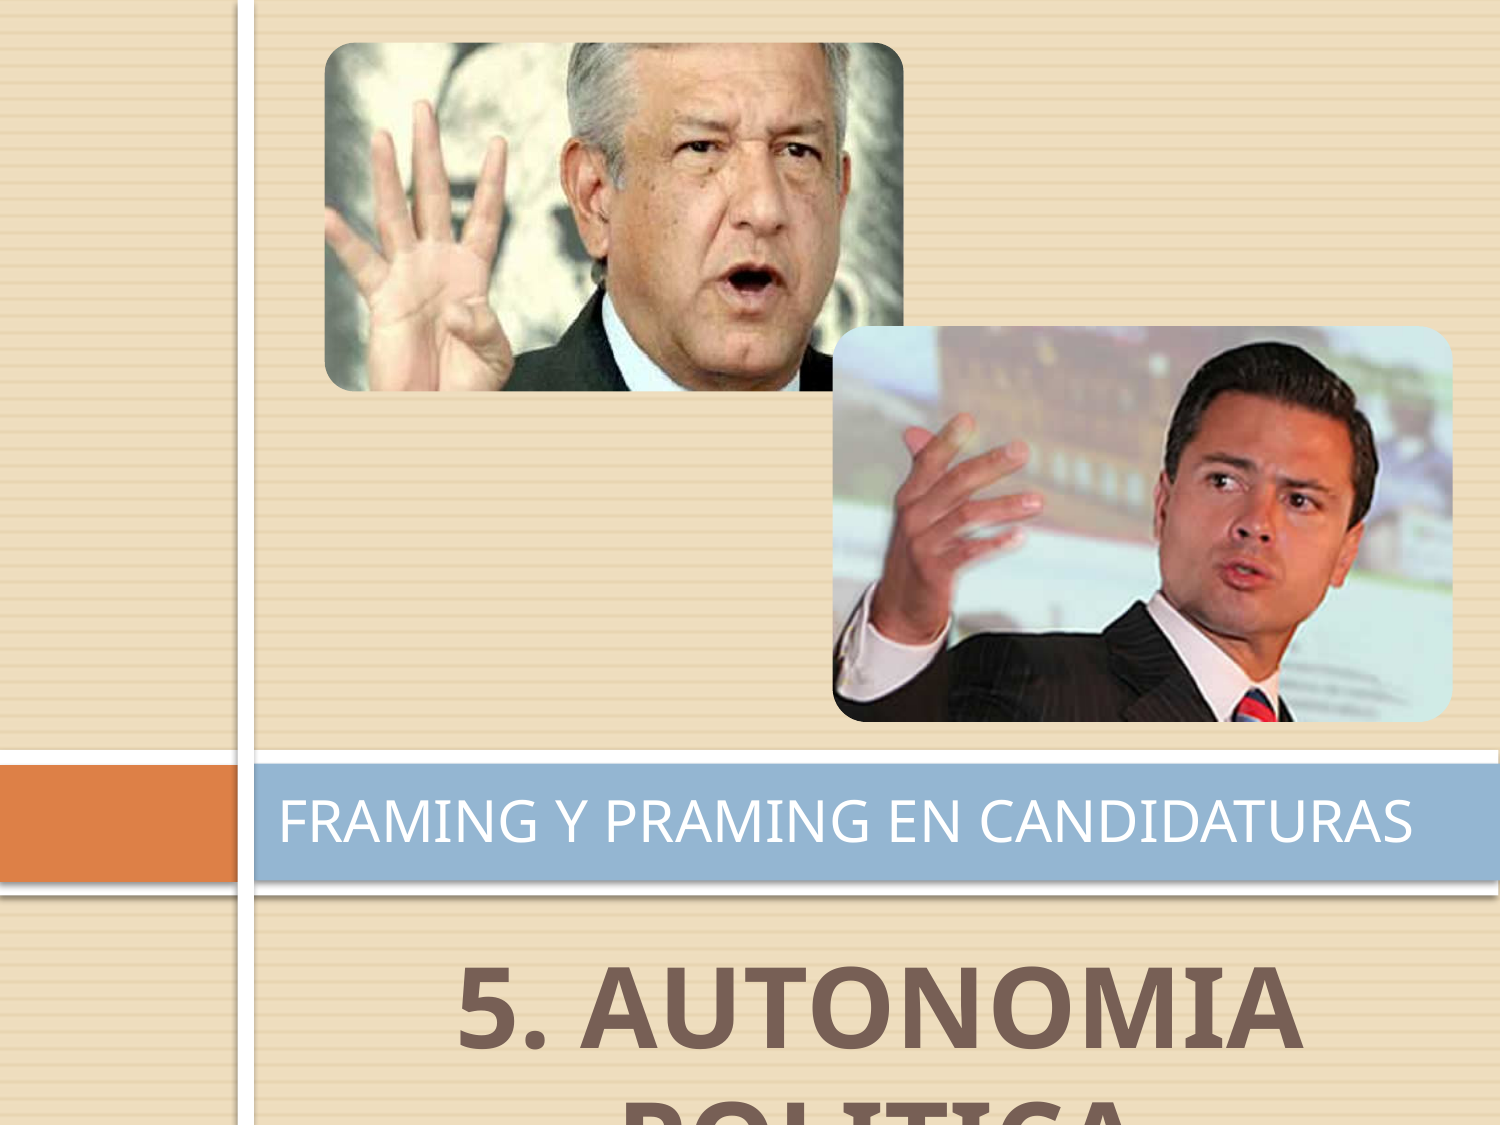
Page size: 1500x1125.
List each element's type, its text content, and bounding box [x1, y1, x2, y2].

text_box 5. AUTONOMIA POLITICA [206, 928, 1500, 1125]
picture [324, 42, 1453, 723]
title FRAMING Y PRAMING EN CANDIDATURAS [262, 762, 1463, 875]
